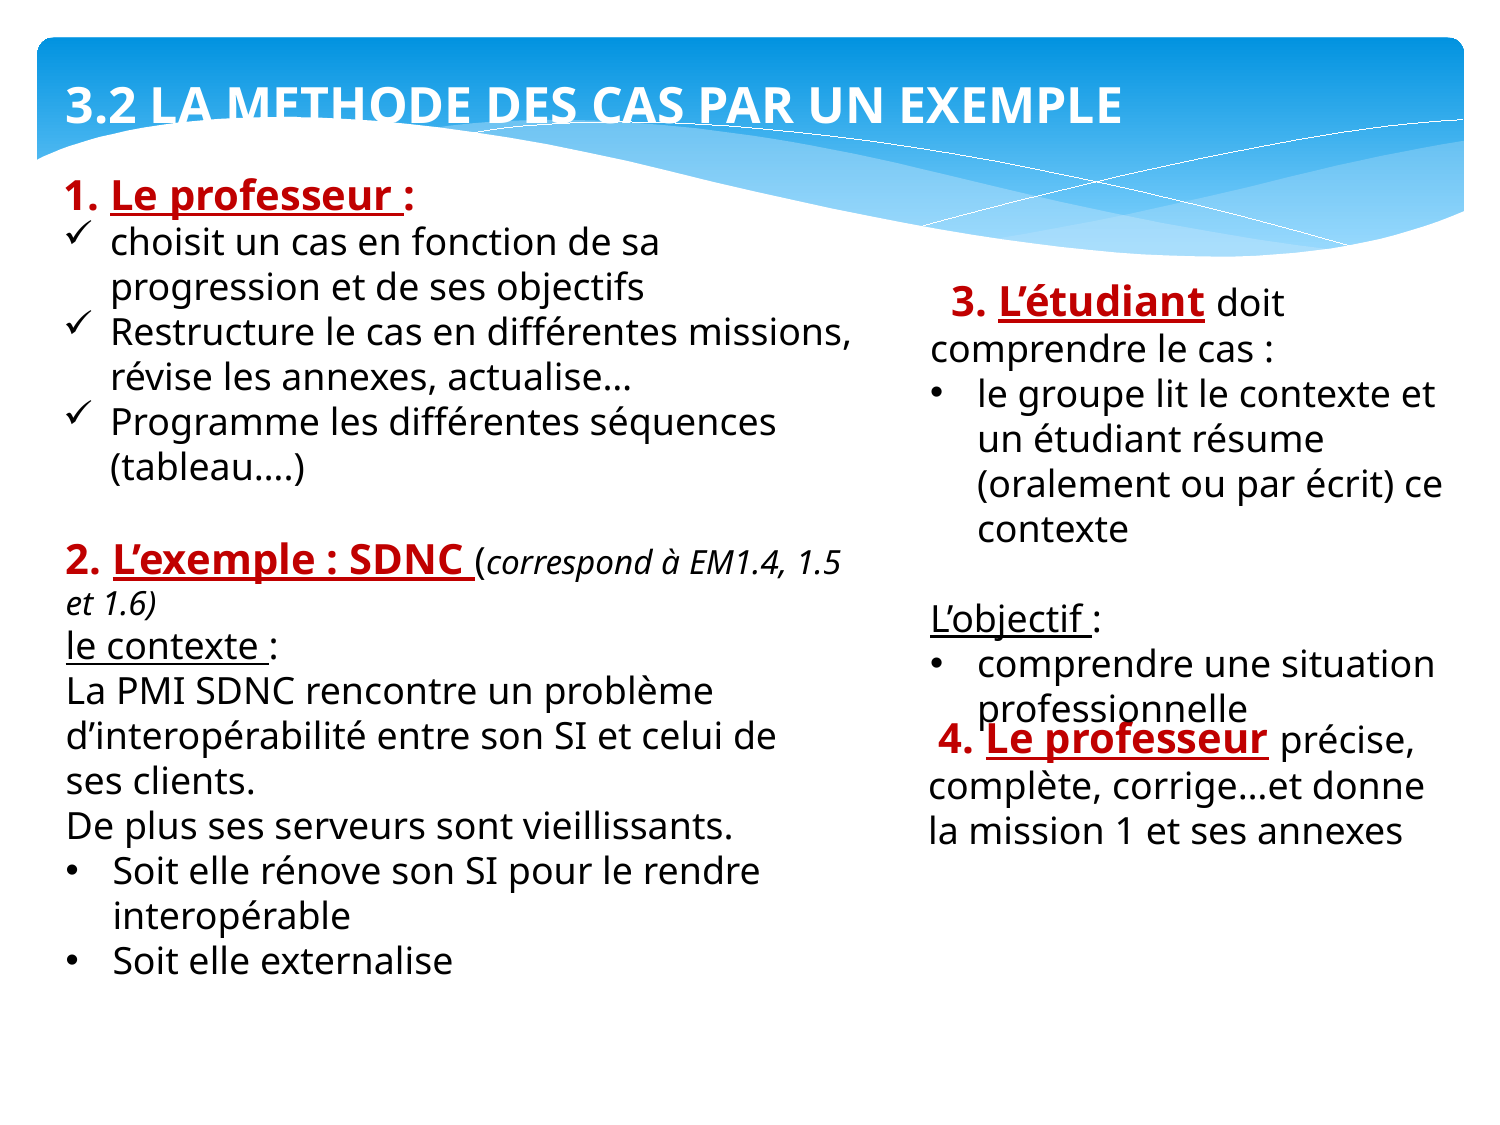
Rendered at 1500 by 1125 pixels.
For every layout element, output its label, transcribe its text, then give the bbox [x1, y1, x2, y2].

text_box 3.2 LA METHODE DES CAS PAR UN EXEMPLE [50, 66, 1223, 187]
text_box 4. Le professeur précise, complète, corrige…et donne la mission 1 et ses annexes [913, 704, 1445, 859]
text_box 2. L’exemple : SDNC (correspond à EM1.4, 1.5 et 1.6) le contexte : La PMI SDNC rencontre un problème d’interopérabilité entre son SI et celui de ses clients. De plus ses serveurs sont vieillissants. Soit elle rénove son SI pour le rendre interopérable Soit elle externalise [50, 525, 859, 1035]
text_box 1. Le professeur : choisit un cas en fonction de sa progression et de ses objectifs Restructure le cas en différentes missions, révise les annexes, actualise… Programme les différentes séquences (tableau….) [48, 160, 892, 496]
text_box 3. L’étudiant doit comprendre le cas : le groupe lit le contexte et un étudiant résume (oralement ou par écrit) ce contexte L’objectif : comprendre une situation professionnelle [915, 267, 1460, 737]
